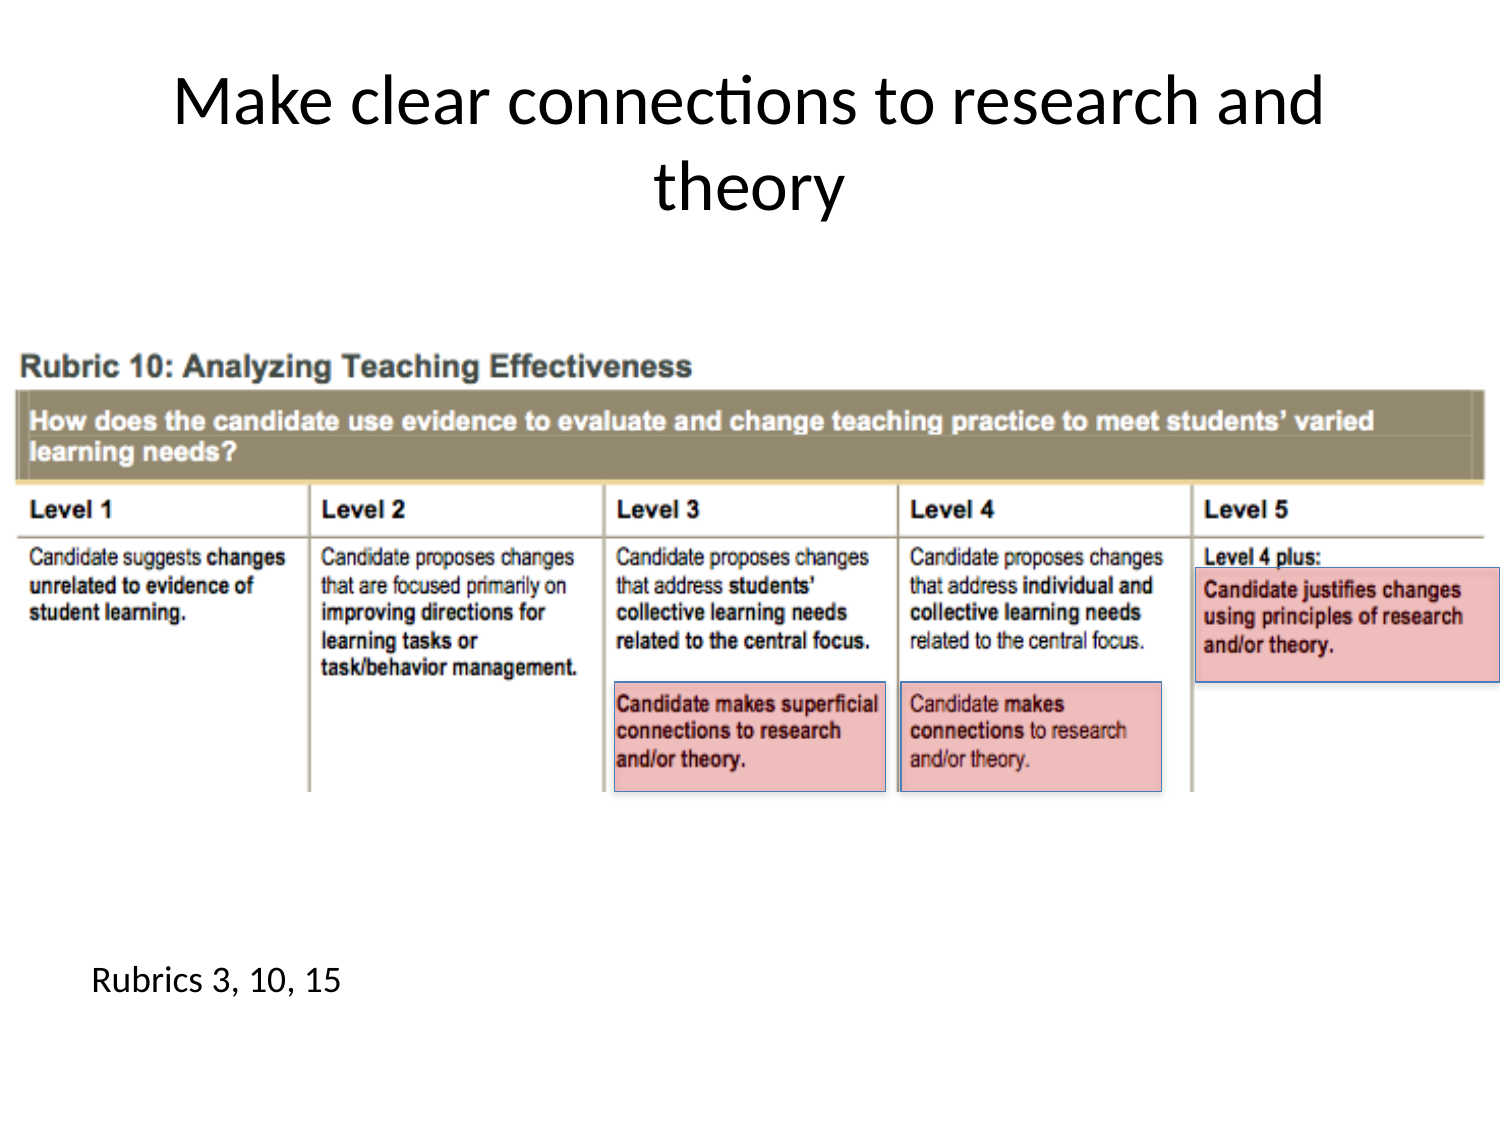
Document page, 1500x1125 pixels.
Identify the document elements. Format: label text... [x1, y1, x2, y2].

text_box Rubrics 3, 10, 15 [76, 947, 358, 1008]
picture [0, 333, 1500, 792]
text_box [614, 567, 1500, 792]
title Make clear connections to research and theory [75, 45, 1425, 233]
